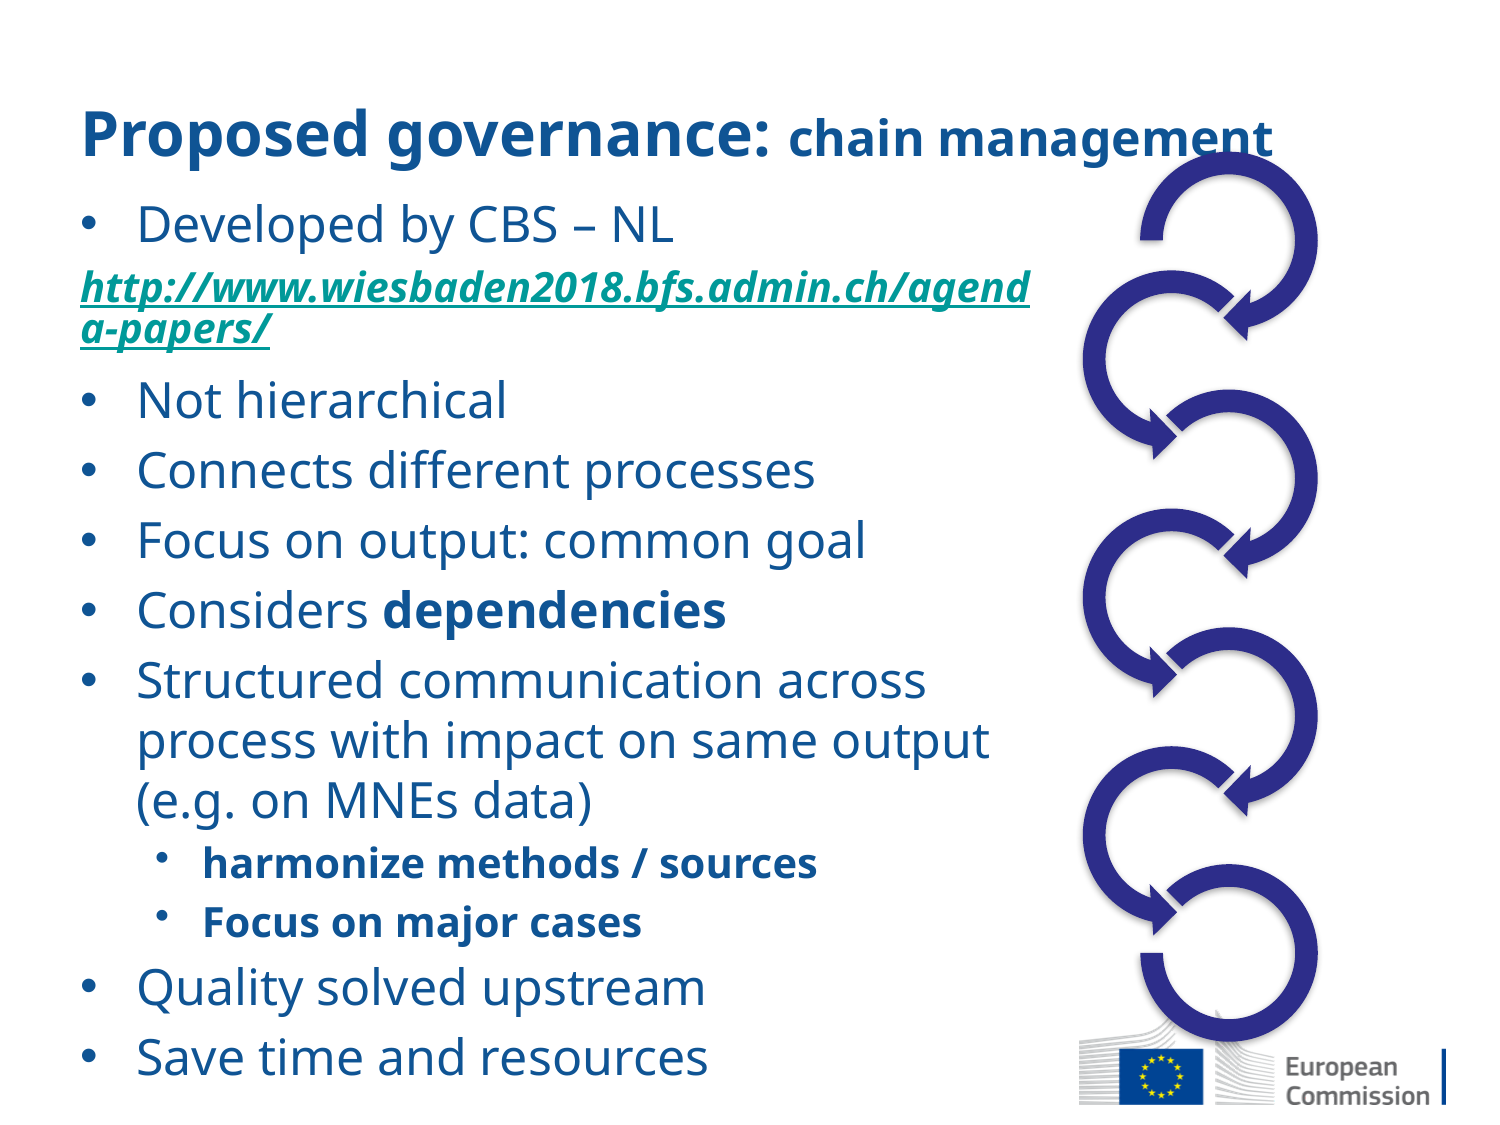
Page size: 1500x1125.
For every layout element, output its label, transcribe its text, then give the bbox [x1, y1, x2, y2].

picture [1078, 1008, 1447, 1106]
title Proposed governance: chain management [64, 54, 1500, 209]
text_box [985, 136, 1416, 1042]
list Developed by CBS – NL http://www.wiesbaden2018.bfs.admin.ch/agenda-papers/ Not hierarchical Connects different processes Focus on output: common goal Considers dependencies Structured communication across process with impact on same output (e.g. on MNEs data) harmonize methods / sources Focus on major cases Quality solved upstream Save time and resources [64, 184, 980, 781]
